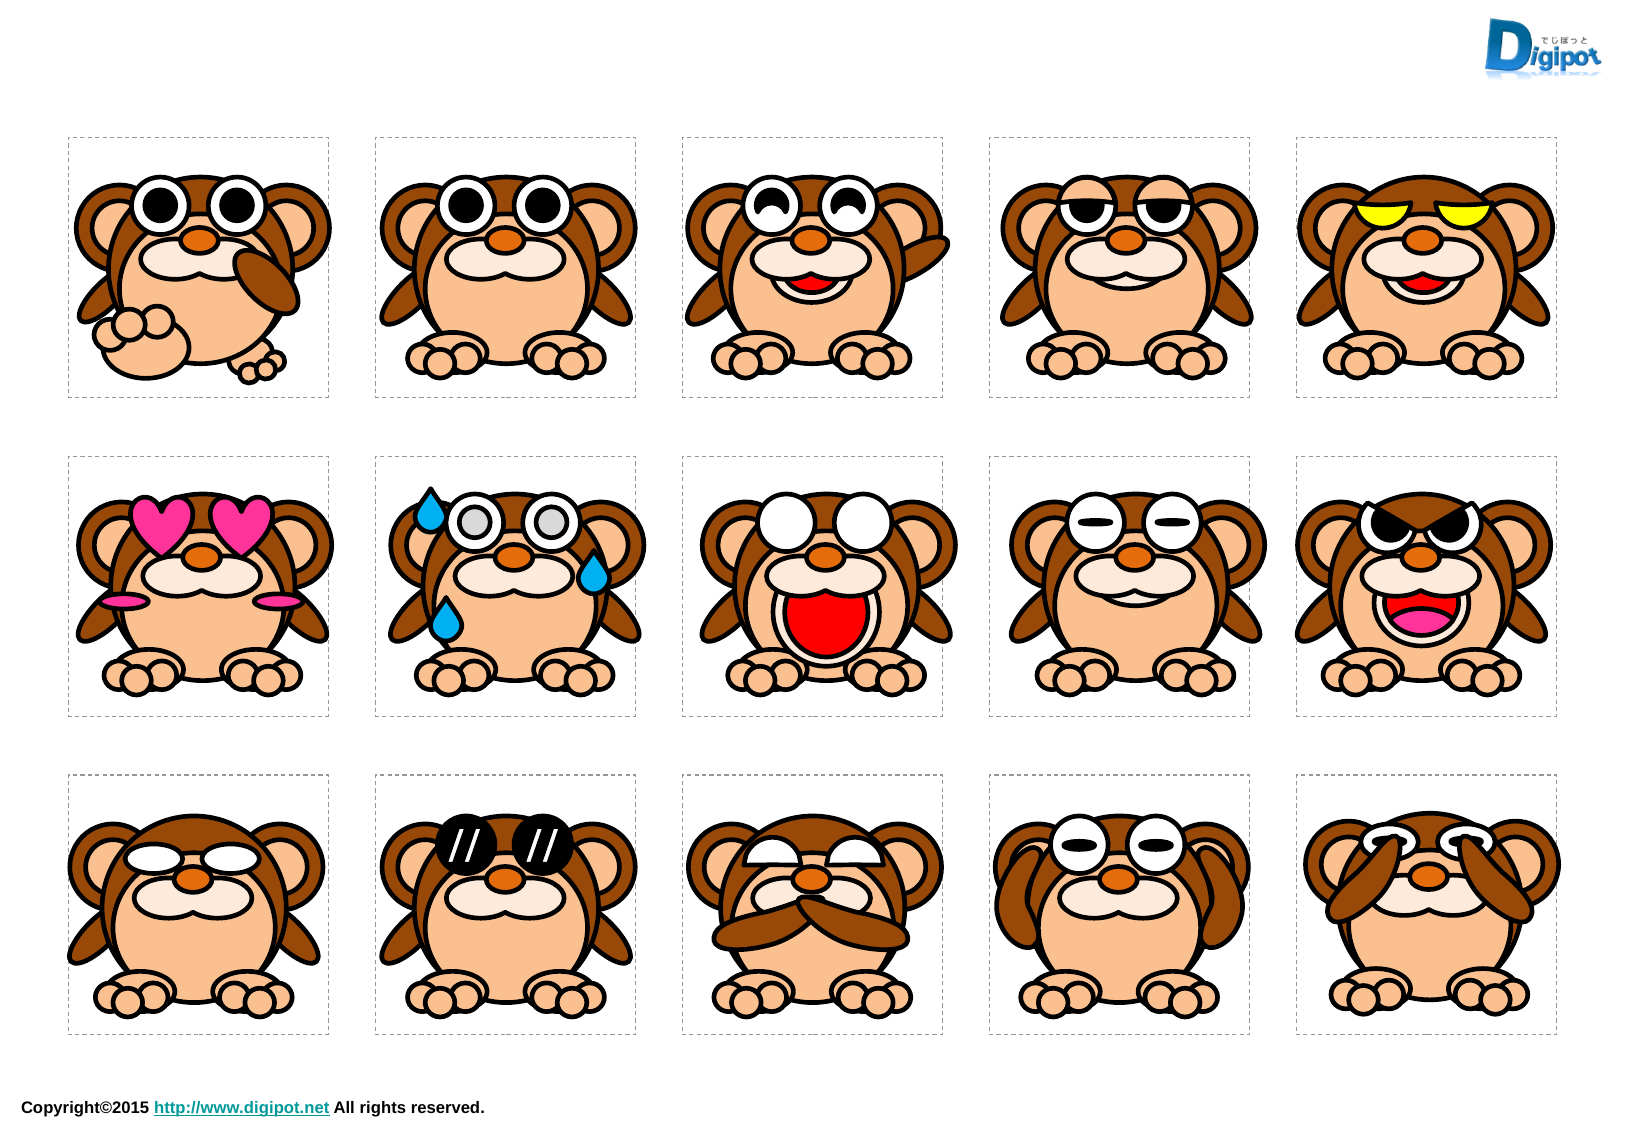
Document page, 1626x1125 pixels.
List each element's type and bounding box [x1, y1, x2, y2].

text_box [691, 493, 956, 696]
text_box [380, 488, 645, 696]
text_box [1000, 493, 1265, 696]
text_box [1288, 176, 1553, 379]
text_box [69, 176, 330, 383]
text_box [59, 815, 324, 1018]
text_box [67, 493, 332, 696]
text_box [688, 815, 942, 1018]
text_box [1305, 812, 1559, 1015]
text_box [992, 176, 1257, 379]
text_box [371, 176, 636, 379]
text_box [1286, 493, 1551, 696]
text_box [677, 176, 954, 379]
picture [1485, 18, 1602, 82]
text_box [992, 815, 1249, 1018]
text_box [371, 815, 636, 1018]
